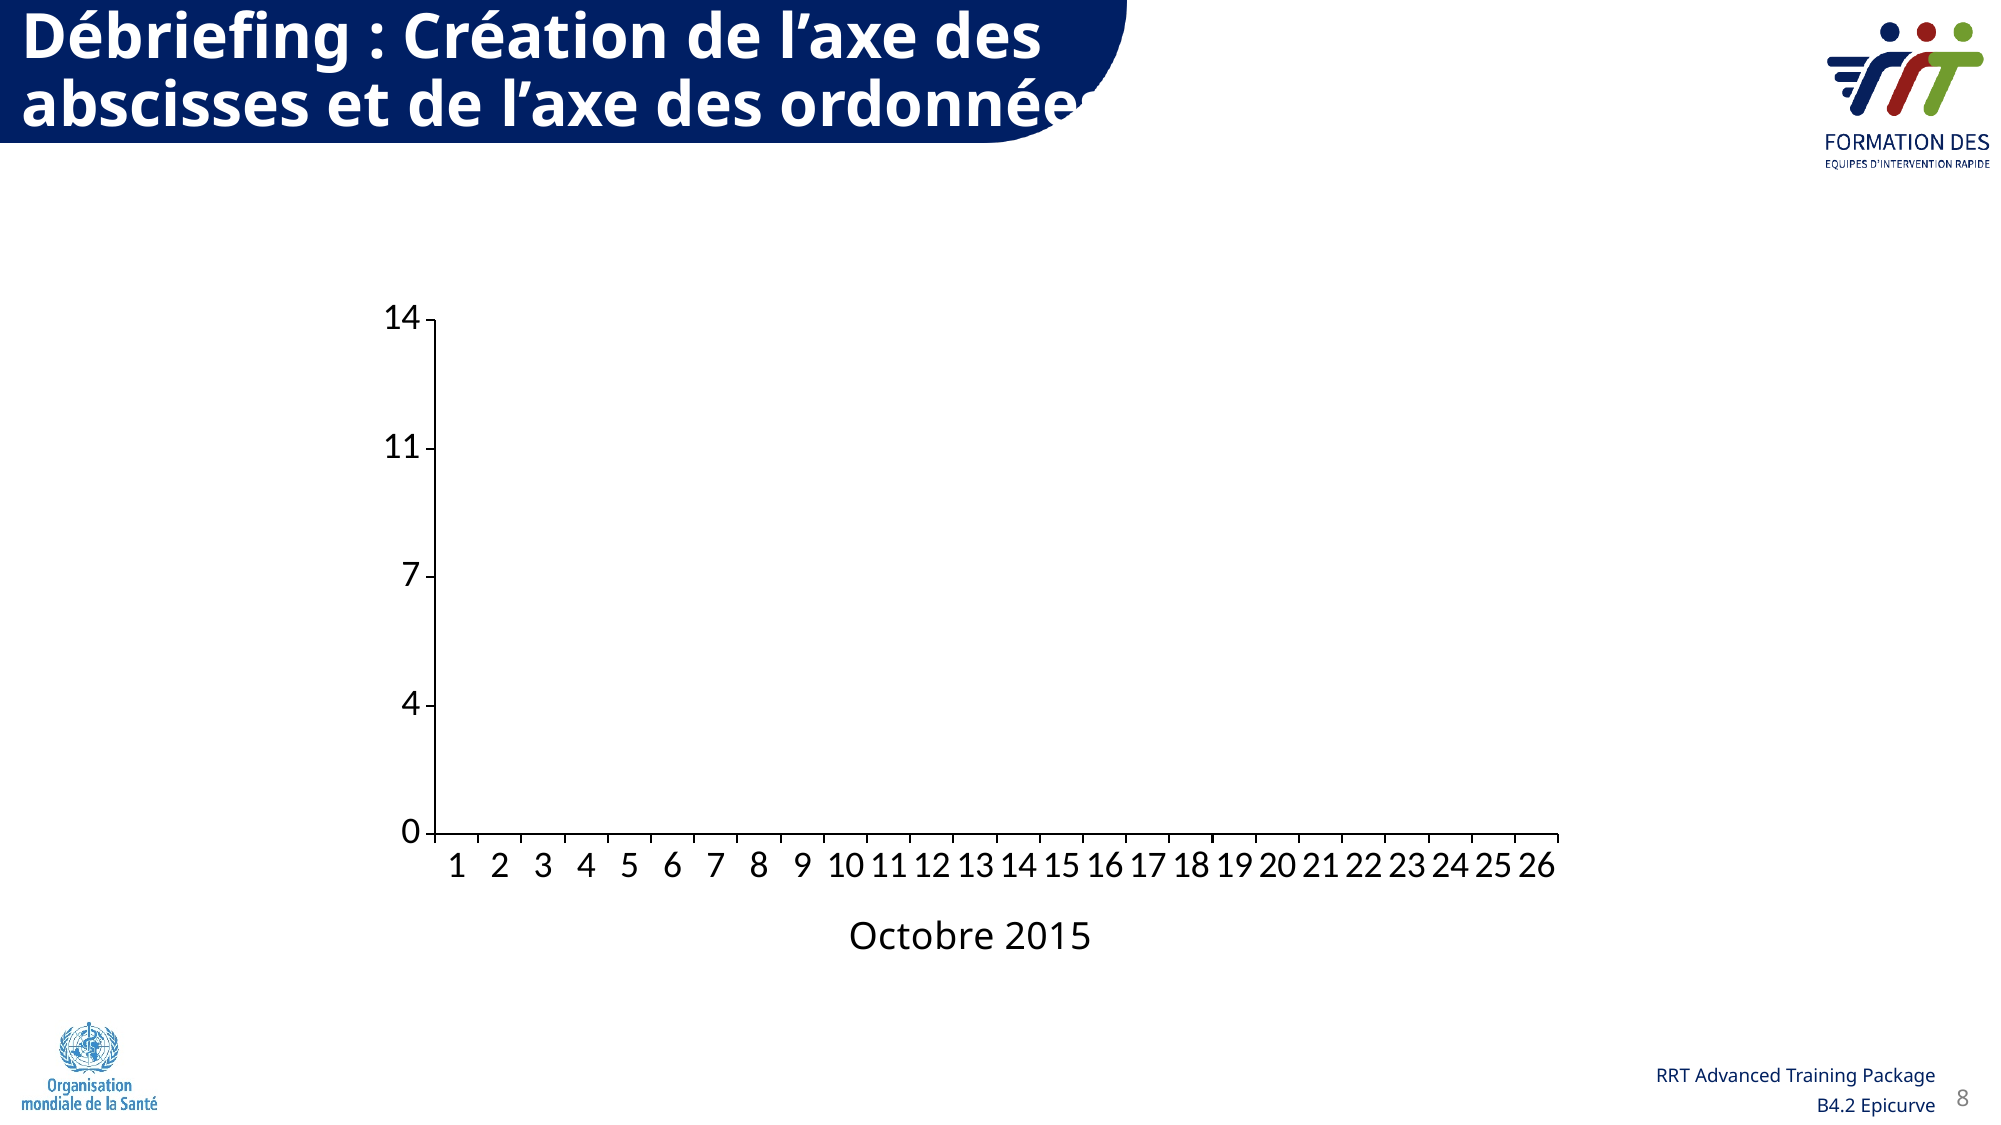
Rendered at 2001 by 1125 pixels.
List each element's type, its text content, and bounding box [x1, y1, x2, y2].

picture [1825, 21, 1990, 170]
text_box Débriefing : Création de l’axe des abscisses et de l’axe des ordonnées [14, 21, 1124, 123]
chart [359, 280, 1565, 972]
picture [20, 1020, 158, 1111]
picture [0, 0, 1127, 143]
